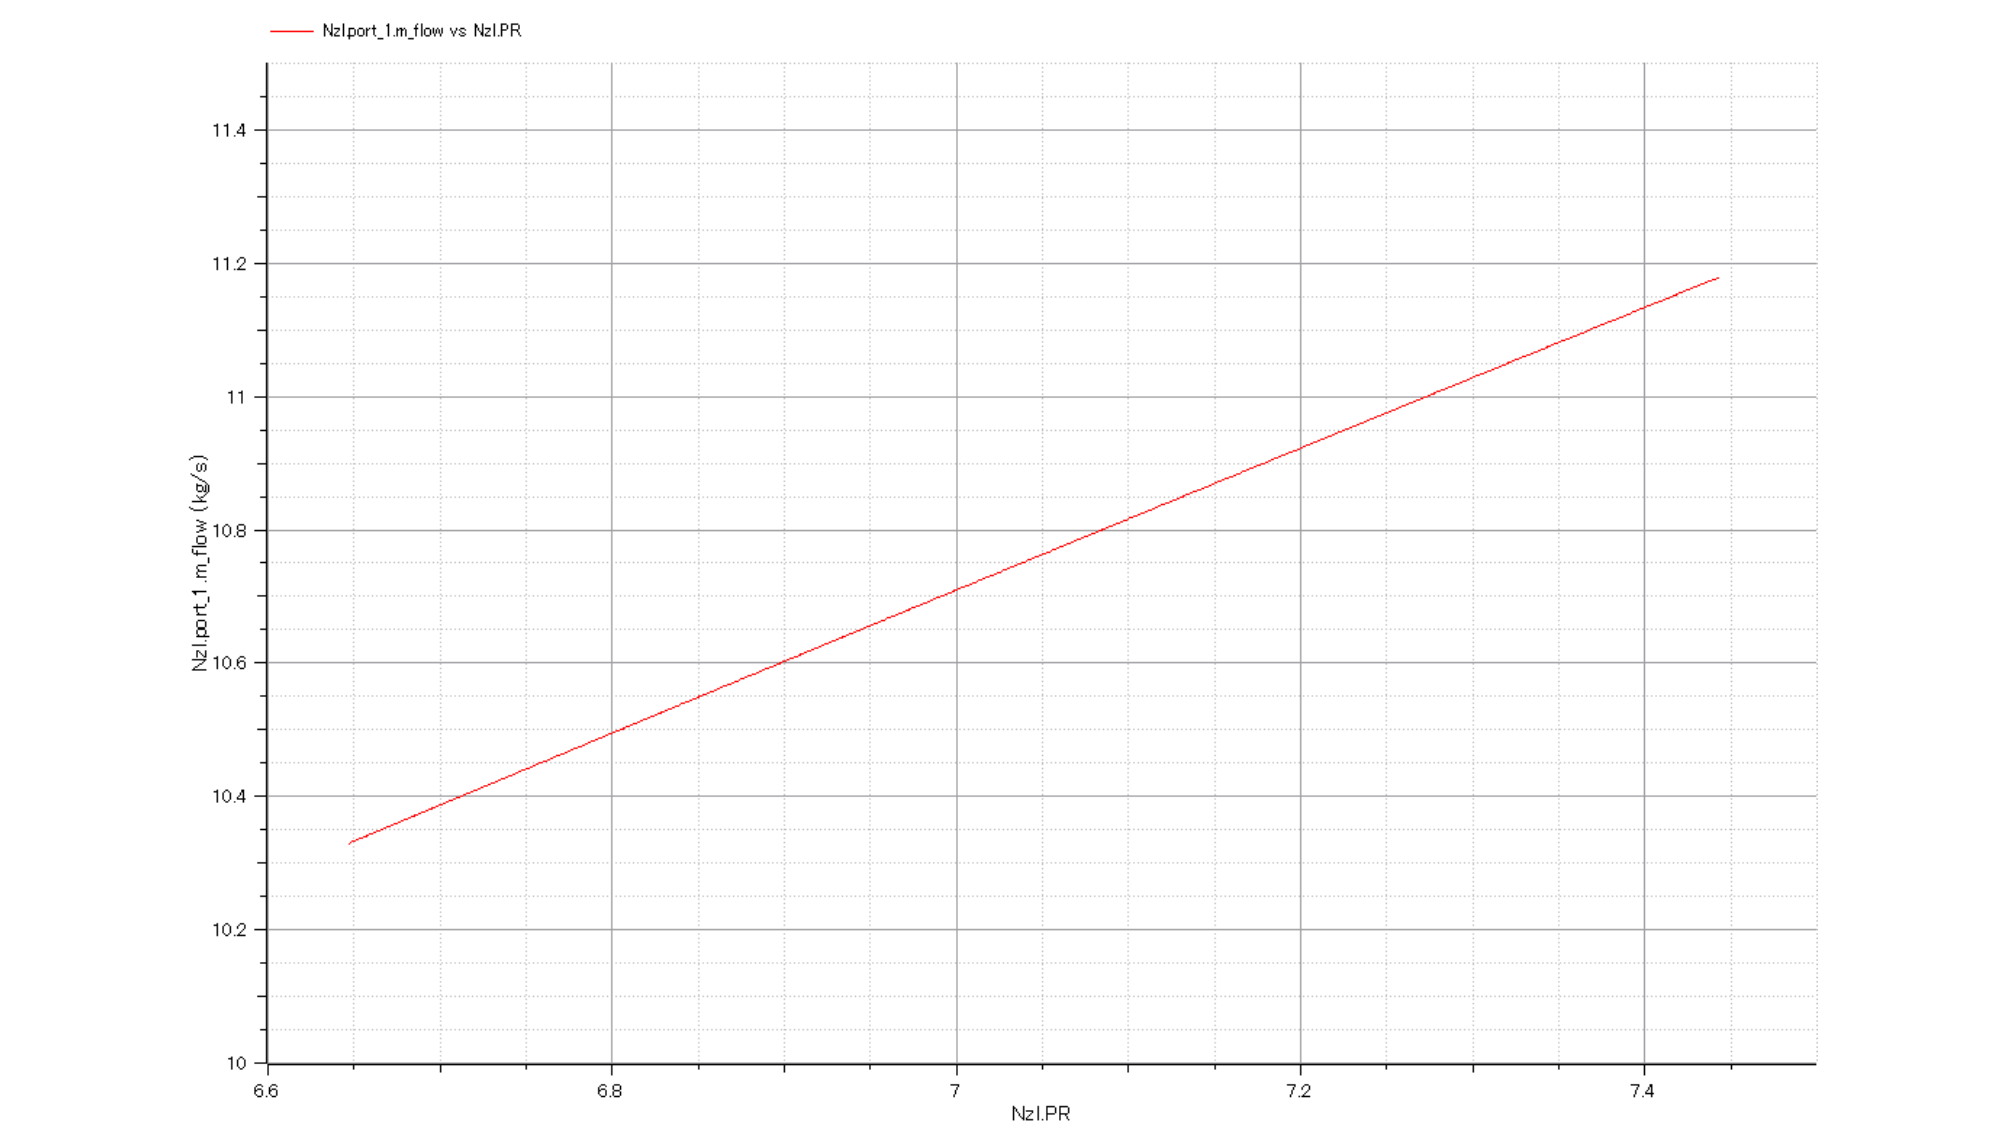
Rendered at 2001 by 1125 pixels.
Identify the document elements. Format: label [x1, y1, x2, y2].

picture [182, 0, 1818, 1125]
